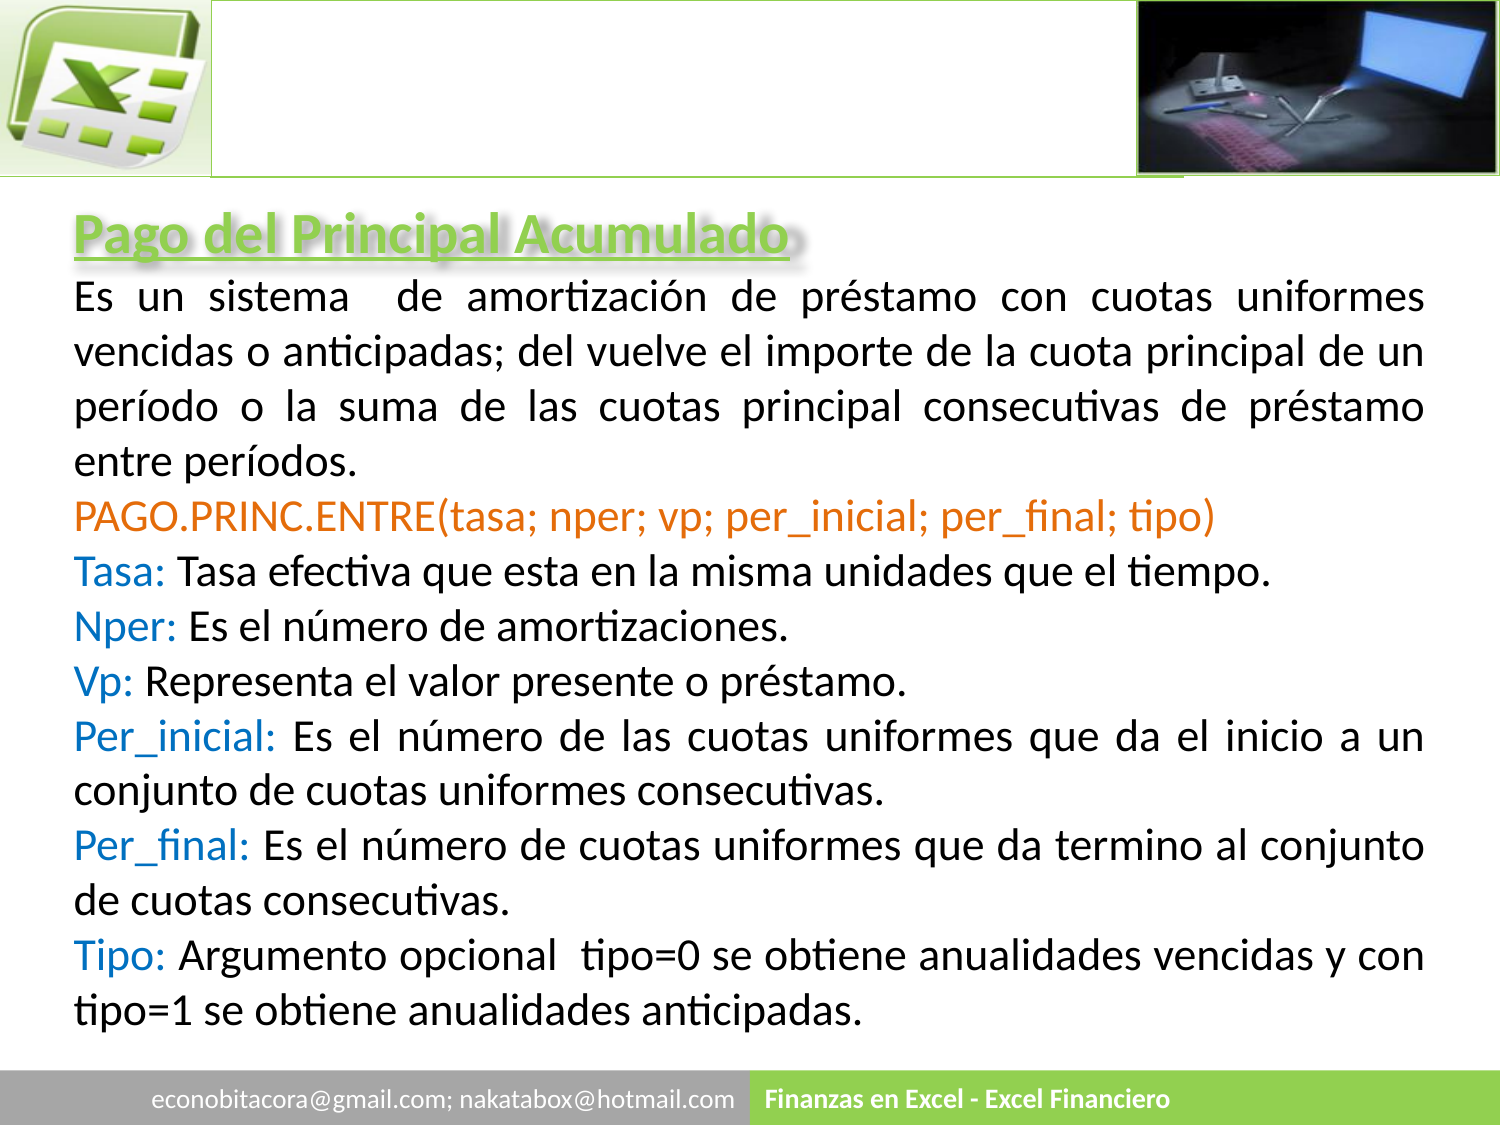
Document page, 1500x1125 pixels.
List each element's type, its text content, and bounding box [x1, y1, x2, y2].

text_box Finanzas en Excel - Excel Financiero [749, 1070, 1500, 1125]
text_box econobitacora@gmail.com; nakatabox@hotmail.com [0, 1070, 749, 1125]
text_box Es un sistema de amortización de préstamo con cuotas uniformes vencidas o anticipadas; del vuelve el importe de la cuota principal de un período o la suma de las cuotas principal consecutivas de préstamo entre períodos. PAGO.PRINC.ENTRE(tasa; nper; vp; per_inicial; per_final; tipo) Tasa: Tasa efectiva que esta en la misma unidades que el tiempo. Nper: Es el número de amortizaciones. Vp: Representa el valor presente o préstamo. Per_inicial: Es el número de las cuotas uniformes que da el inicio a un conjunto de cuotas uniformes consecutivas. Per_final: Es el número de cuotas uniformes que da termino al conjunto de cuotas consecutivas. Tipo: Argumento opcional tipo=0 se obtiene anualidades vencidas y con tipo=1 se obtiene anualidades anticipadas. [58, 257, 1442, 1067]
subtitle Pago del Principal Acumulado [58, 187, 821, 257]
picture [0, 0, 212, 177]
text_box [212, 0, 1134, 178]
picture [1136, 0, 1500, 177]
